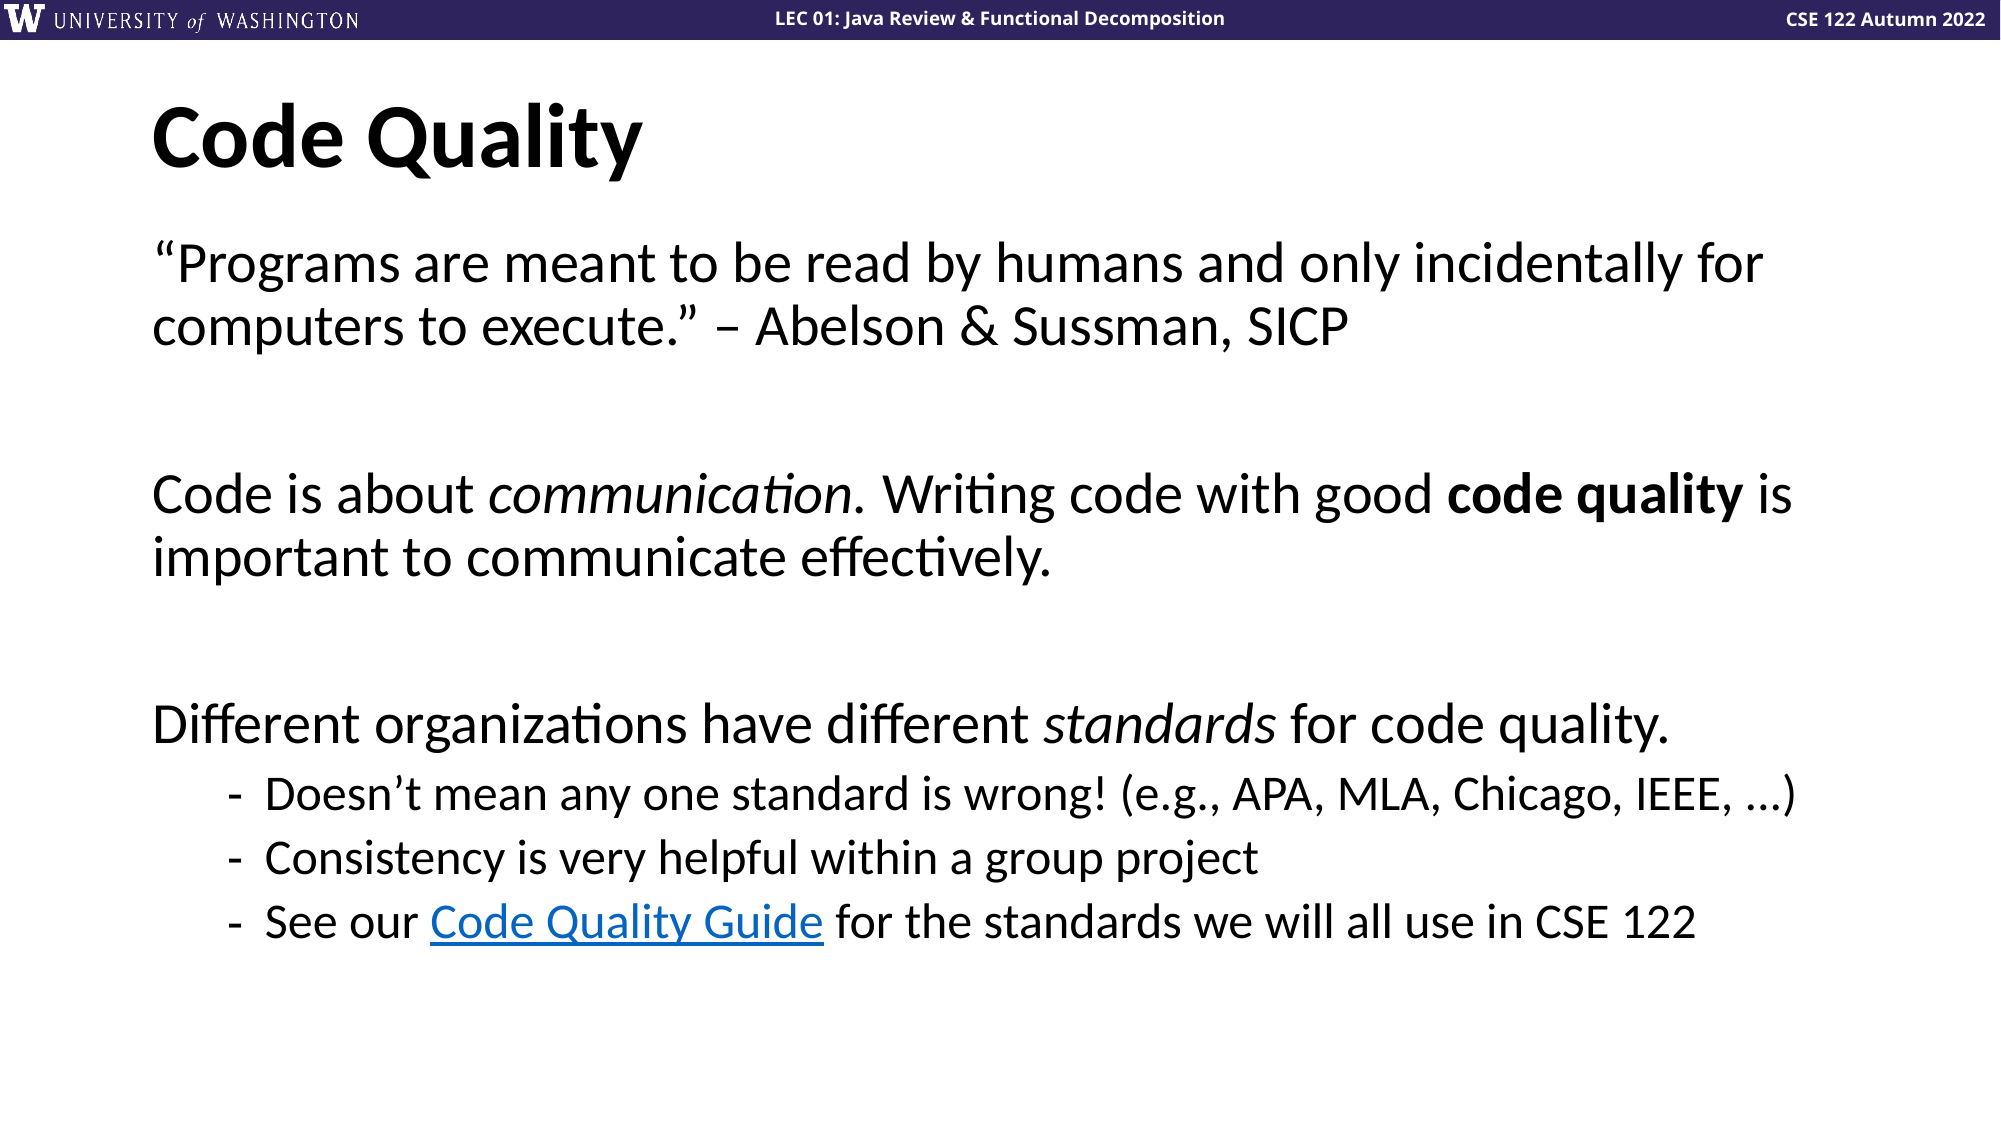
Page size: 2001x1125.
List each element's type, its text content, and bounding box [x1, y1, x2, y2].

list “Programs are meant to be read by humans and only incidentally for computers to execute.” – Abelson & Sussman, SICP Code is about communication. Writing code with good code quality is important to communicate effectively. Different organizations have different standards for code quality. Doesn’t mean any one standard is wrong! (e.g., APA, MLA, Chicago, IEEE, ...) Consistency is very helpful within a group project See our Code Quality Guide for the standards we will all use in CSE 122 [137, 224, 1863, 1014]
title Code Quality [137, 74, 1863, 200]
picture [4, 4, 358, 33]
